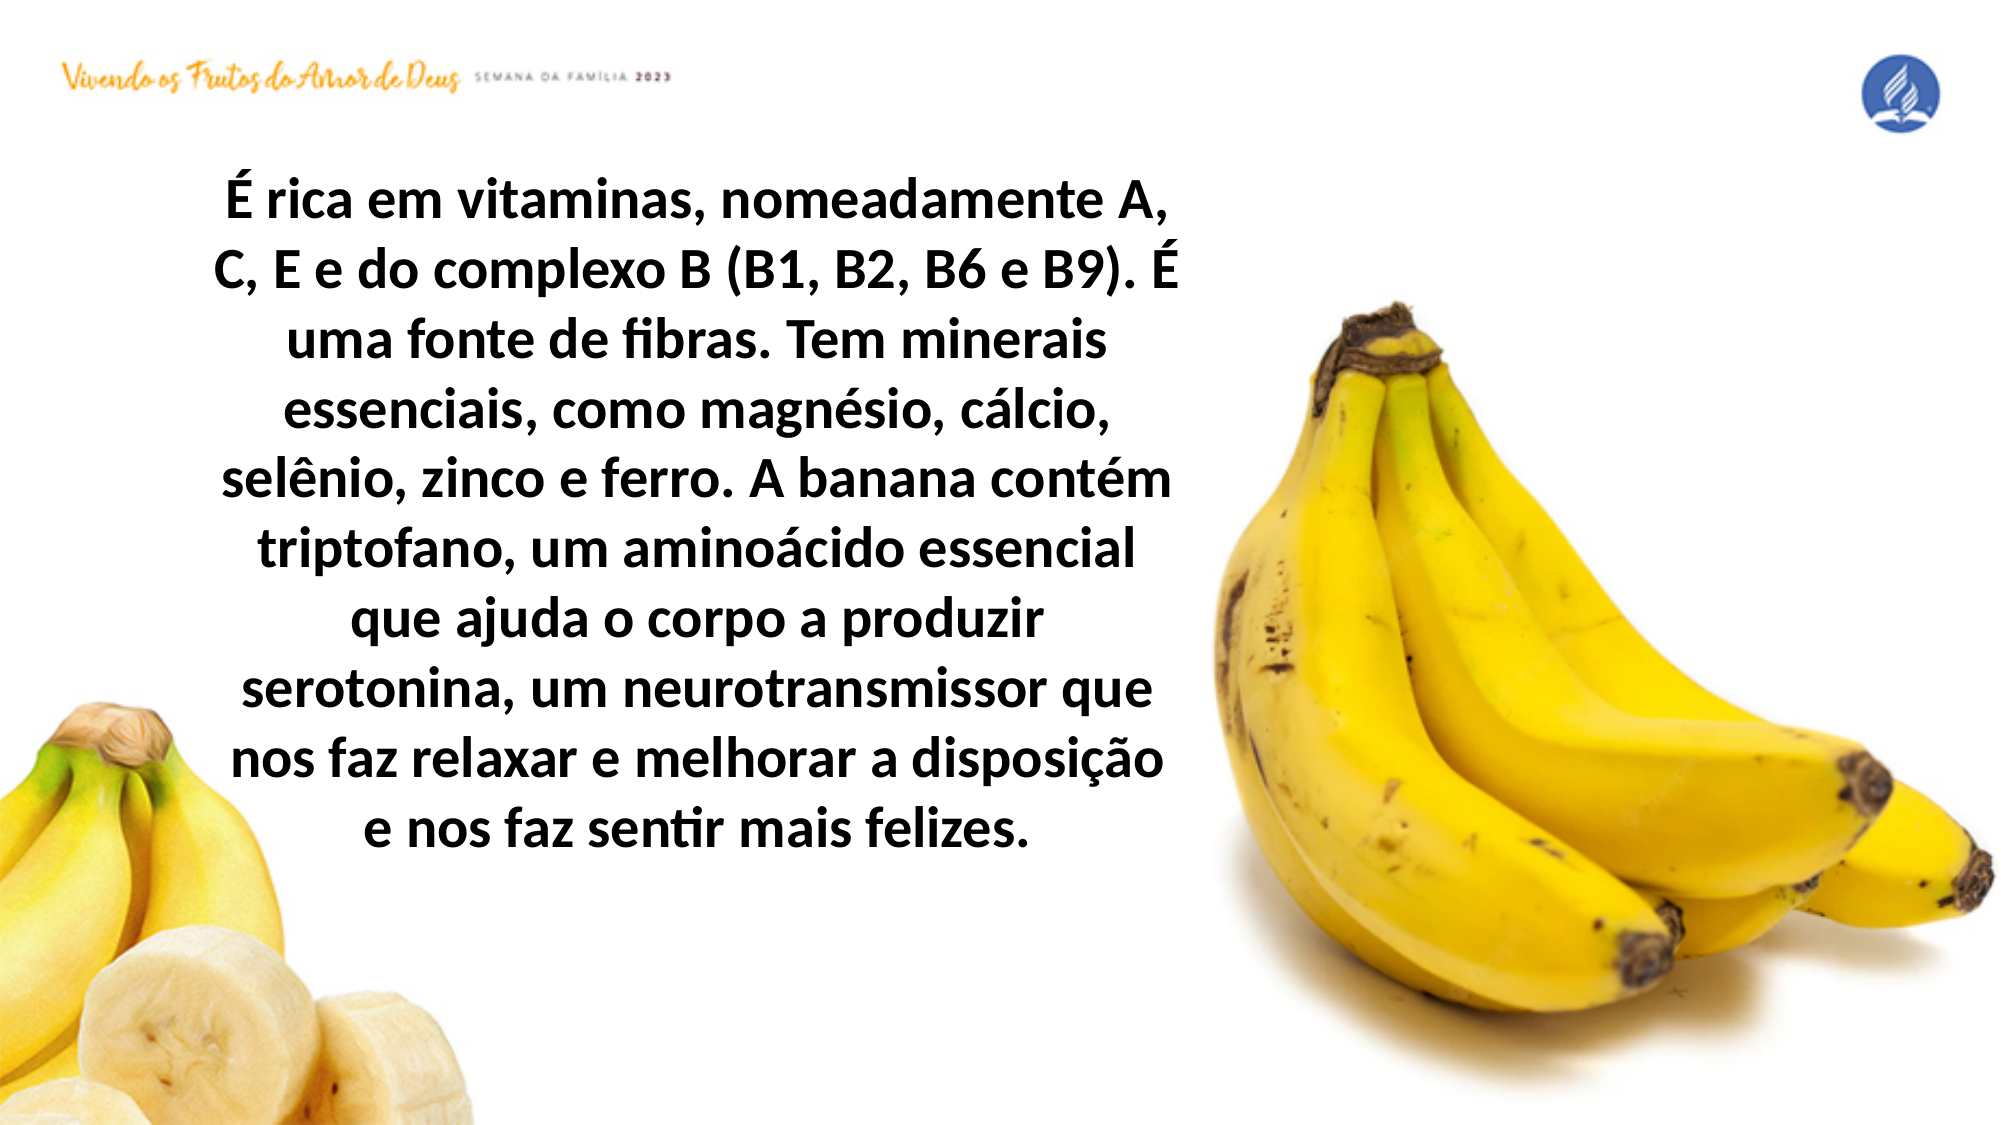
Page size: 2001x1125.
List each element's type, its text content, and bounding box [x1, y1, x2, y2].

picture [0, 0, 2001, 1125]
text_box É rica em vitaminas, nomeadamente A, C, E e do complexo B (B1, B2, B6 e B9). É uma fonte de fibras. Tem minerais essenciais, como magnésio, cálcio, selênio, zinco e ferro. A banana contém triptofano, um aminoácido essencial que ajuda o corpo a produzir serotonina, um neurotransmissor que nos faz relaxar e melhorar a disposição e nos faz sentir mais felizes. [181, 152, 1221, 867]
